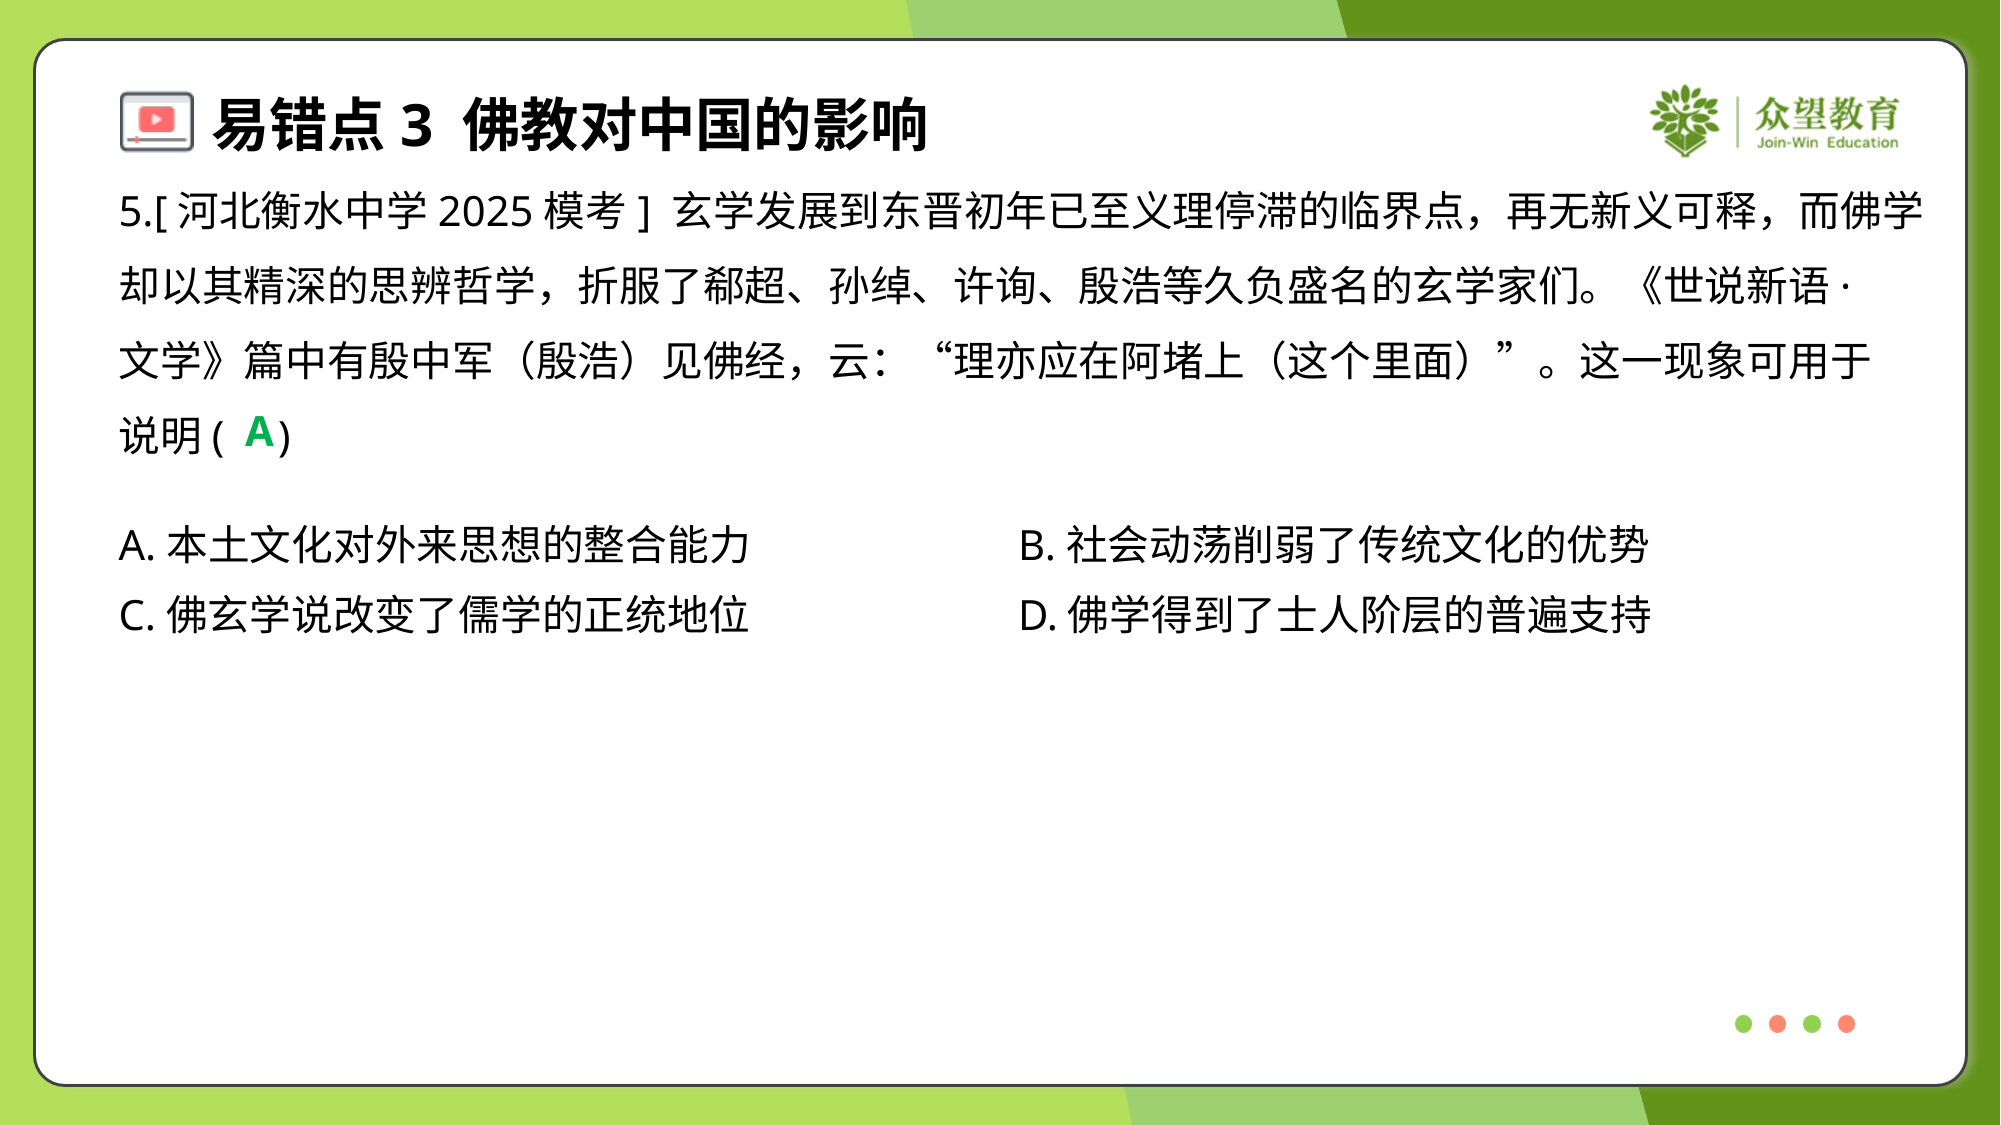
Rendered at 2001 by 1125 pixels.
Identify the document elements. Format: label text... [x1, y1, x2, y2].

text_box A.本土文化对外来思想的整合能力 B.社会动荡削弱了传统文化的优势 C.佛玄学说改变了儒学的正统地位 D.佛学得到了士人阶层的普遍支持 [118, 493, 1883, 632]
picture [0, 0, 2000, 1125]
text_box A [228, 383, 291, 448]
text_box 5.[河北衡水中学2025模考] 玄学发展到东晋初年已至义理停滞的临界点，再无新义可释，而佛学 却以其精深的思辨哲学，折服了郗超、孙绰、许询、殷浩等久负盛名的玄学家们。《世说新语· 文学》篇中有殷中军（殷浩）见佛经，云：“理亦应在阿堵上（这个里面）”。这一现象可用于 说明( ) [118, 159, 1883, 448]
